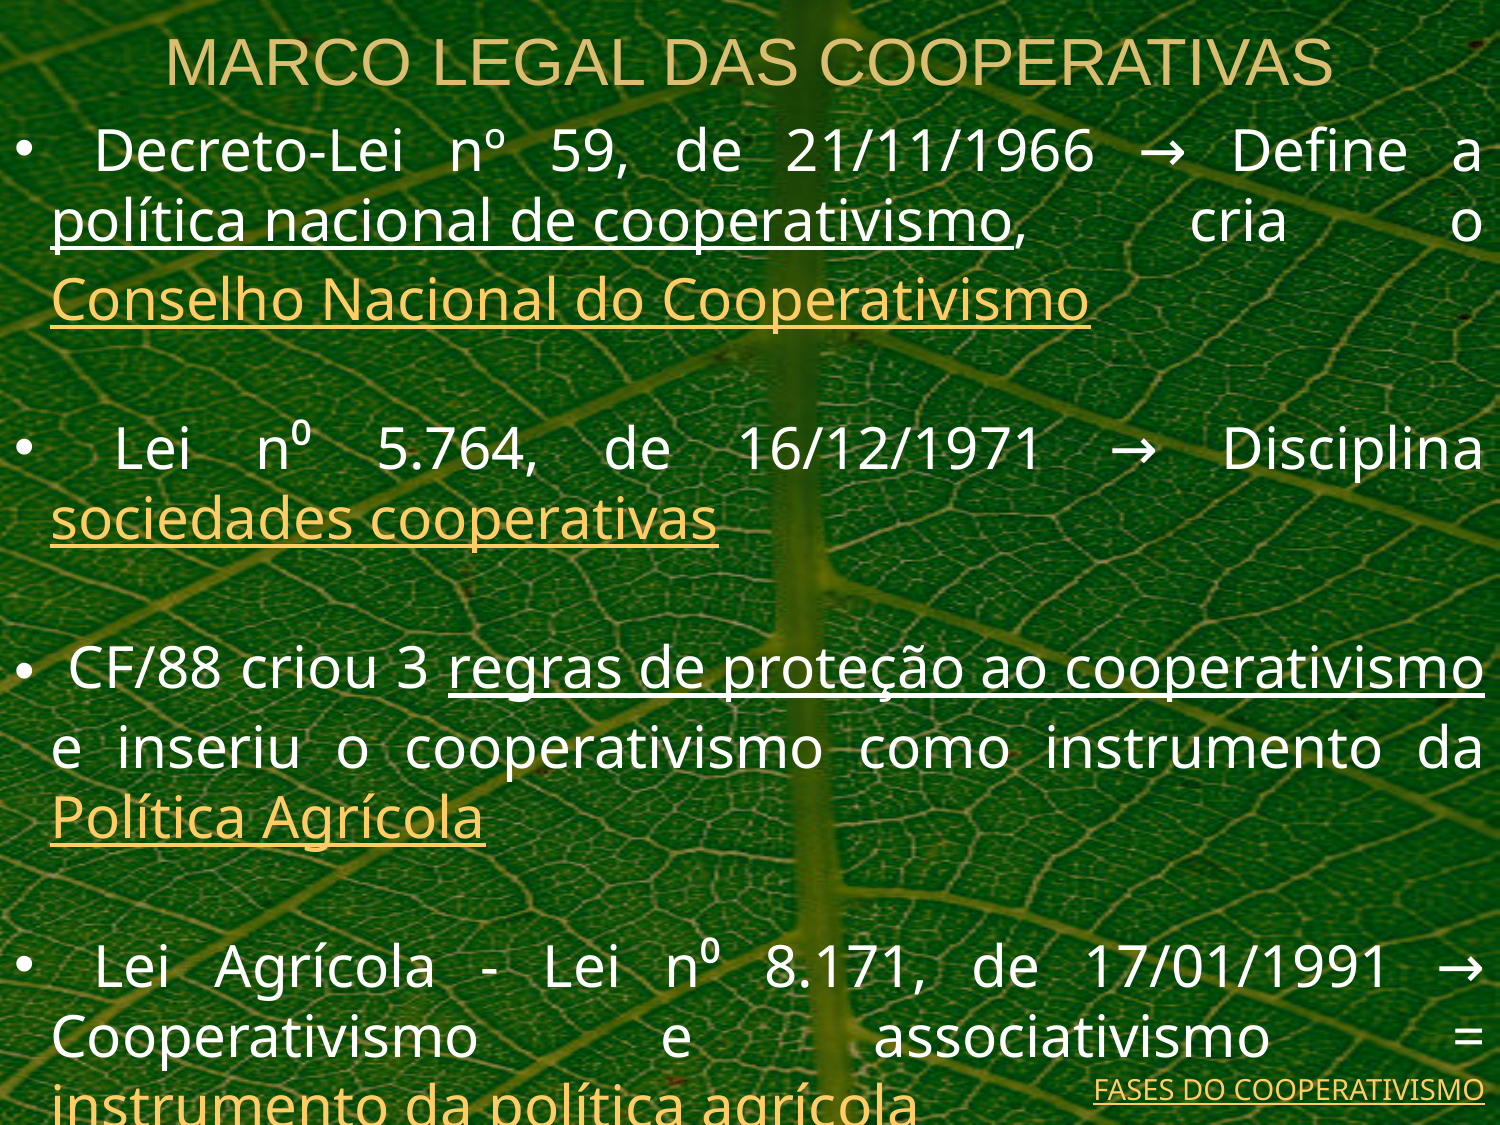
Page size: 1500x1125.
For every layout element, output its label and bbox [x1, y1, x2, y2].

list [0, 0, 1500, 1125]
